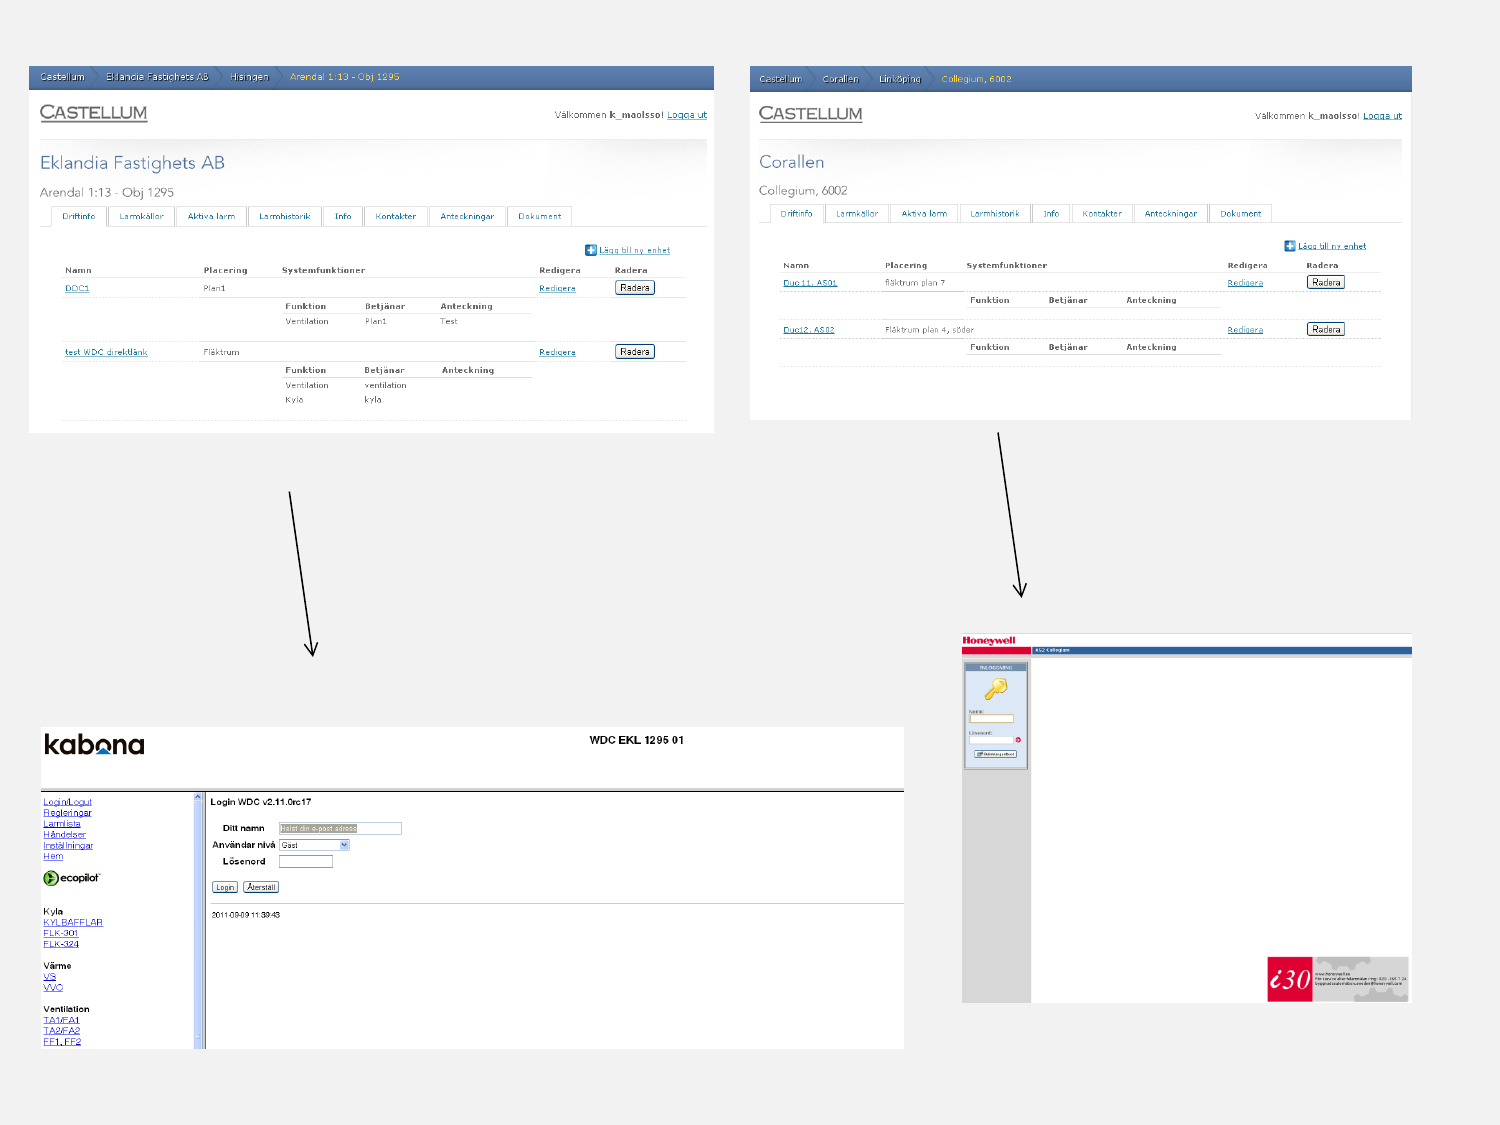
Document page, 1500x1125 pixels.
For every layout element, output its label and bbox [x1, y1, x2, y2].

picture [29, 66, 714, 433]
picture [749, 66, 1412, 421]
picture [962, 633, 1412, 1003]
text_box [926, 503, 1093, 528]
picture [40, 727, 904, 1050]
text_box [218, 562, 384, 587]
